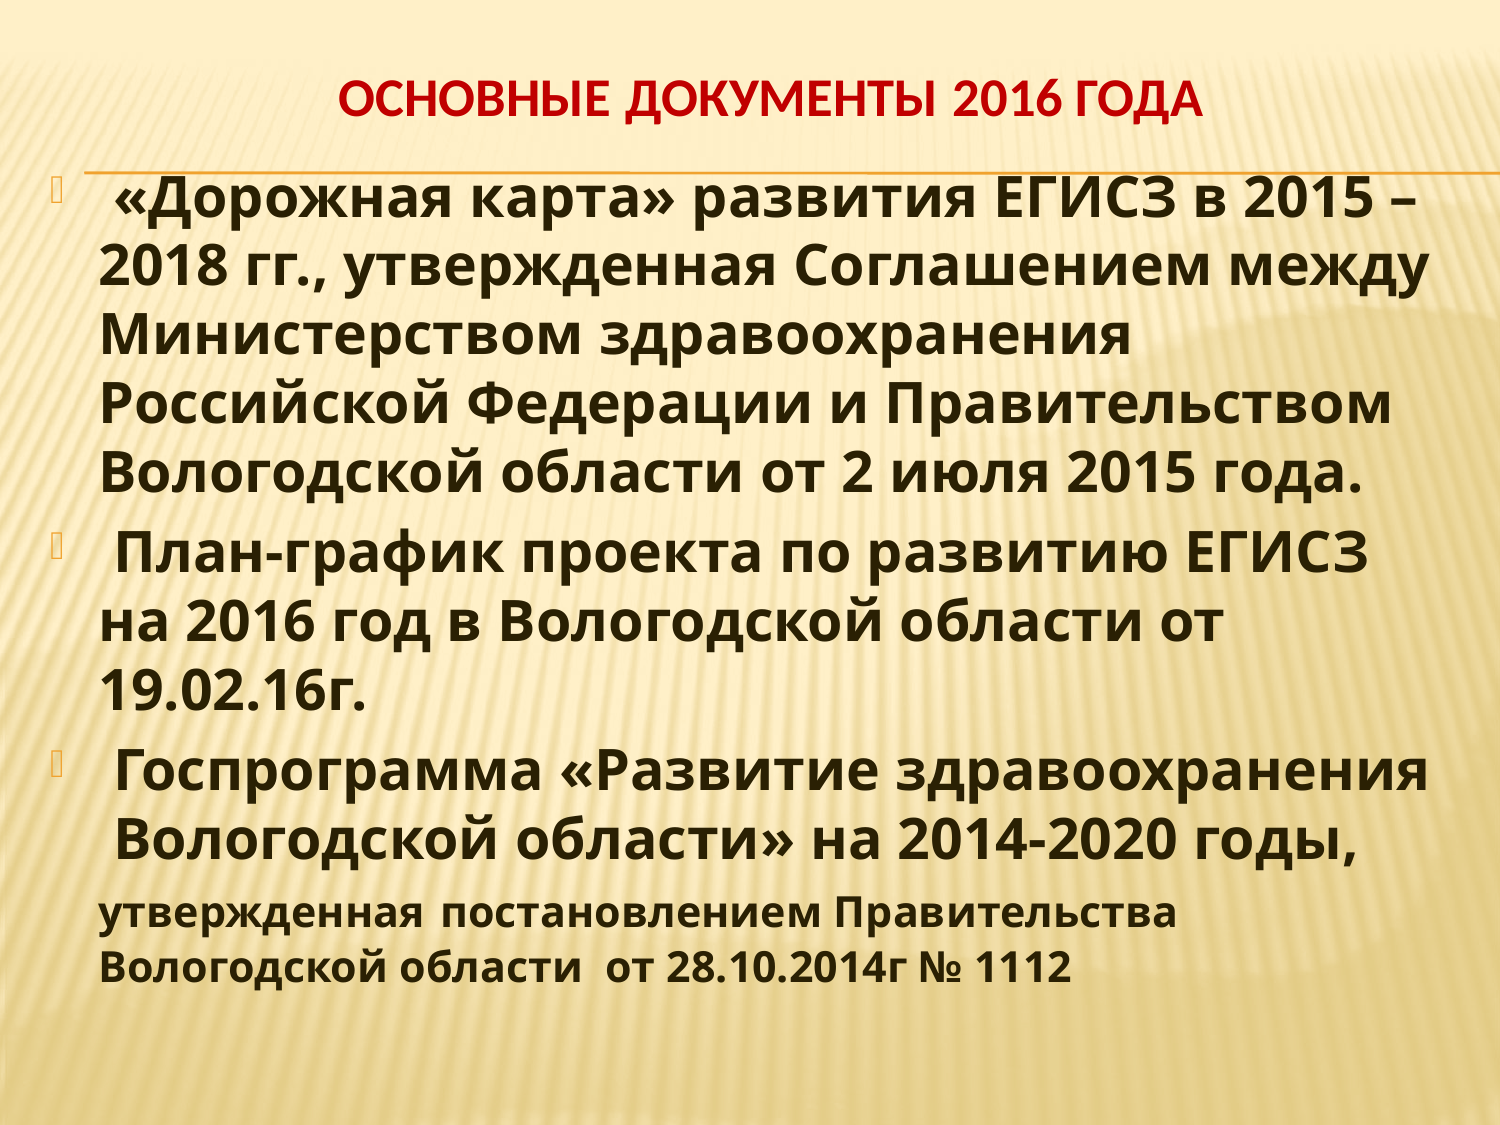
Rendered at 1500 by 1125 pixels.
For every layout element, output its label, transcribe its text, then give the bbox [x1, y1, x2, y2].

list «Дорожная карта» развития ЕГИСЗ в 2015 – 2018 гг., утвержденная Соглашением между Министерством здравоохранения Российской Федерации и Правительством Вологодской области от 2 июля 2015 года. План-график проекта по развитию ЕГИСЗ на 2016 год в Вологодской области от 19.02.16г. Госпрограмма «Развитие здравоохранения Вологодской области» на 2014-2020 годы, утвержденная постановлением Правительства Вологодской области от 28.10.2014г № 1112 [35, 152, 1461, 1079]
title Основные Документы 2016 года [58, 46, 1484, 136]
